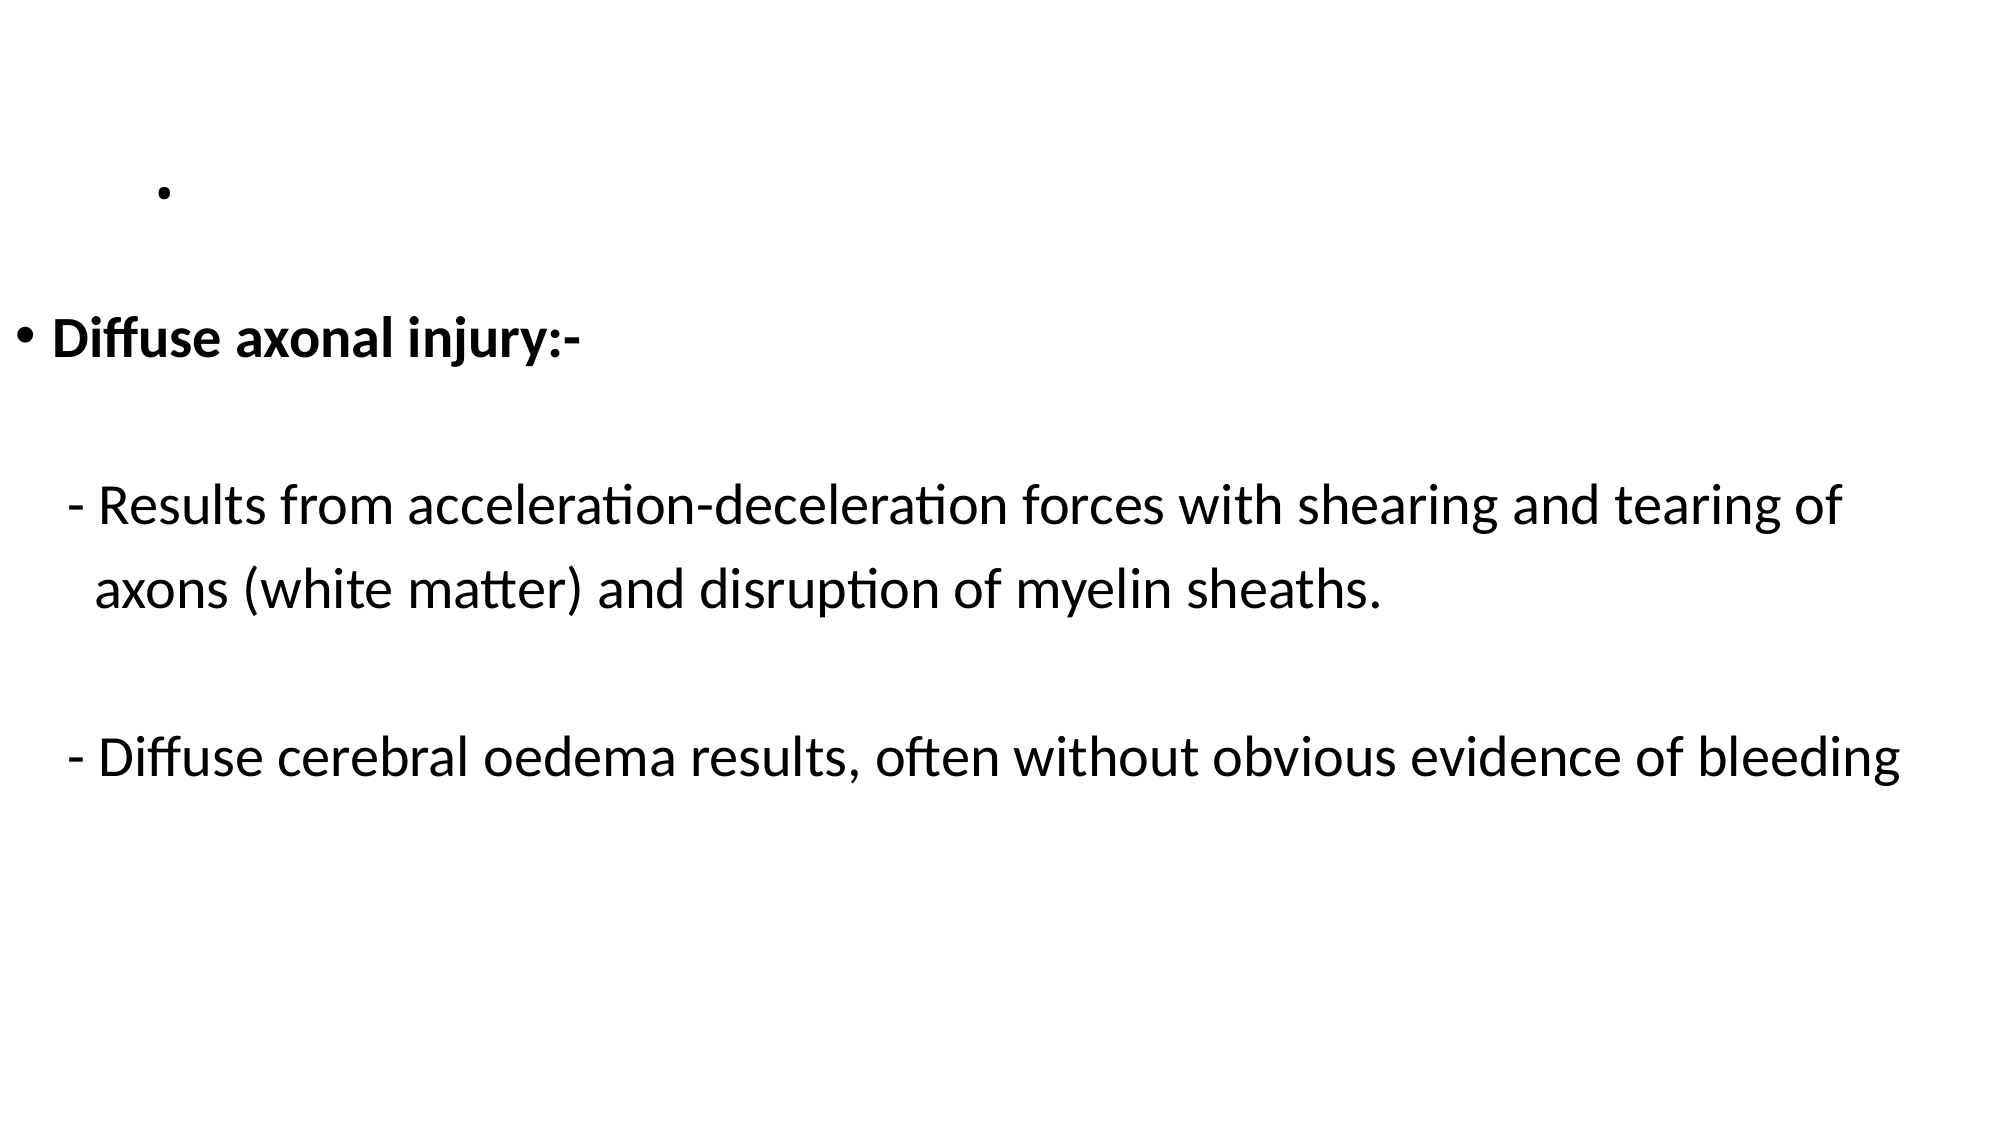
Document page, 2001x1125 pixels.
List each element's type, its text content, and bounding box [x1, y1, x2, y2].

title . [137, 59, 1863, 278]
list Diffuse axonal injury:- - Results from acceleration-deceleration forces with shearing and tearing of axons (white matter) and disruption of myelin sheaths. - Diffuse cerebral oedema results, often without obvious evidence of bleeding [0, 299, 2000, 1125]
